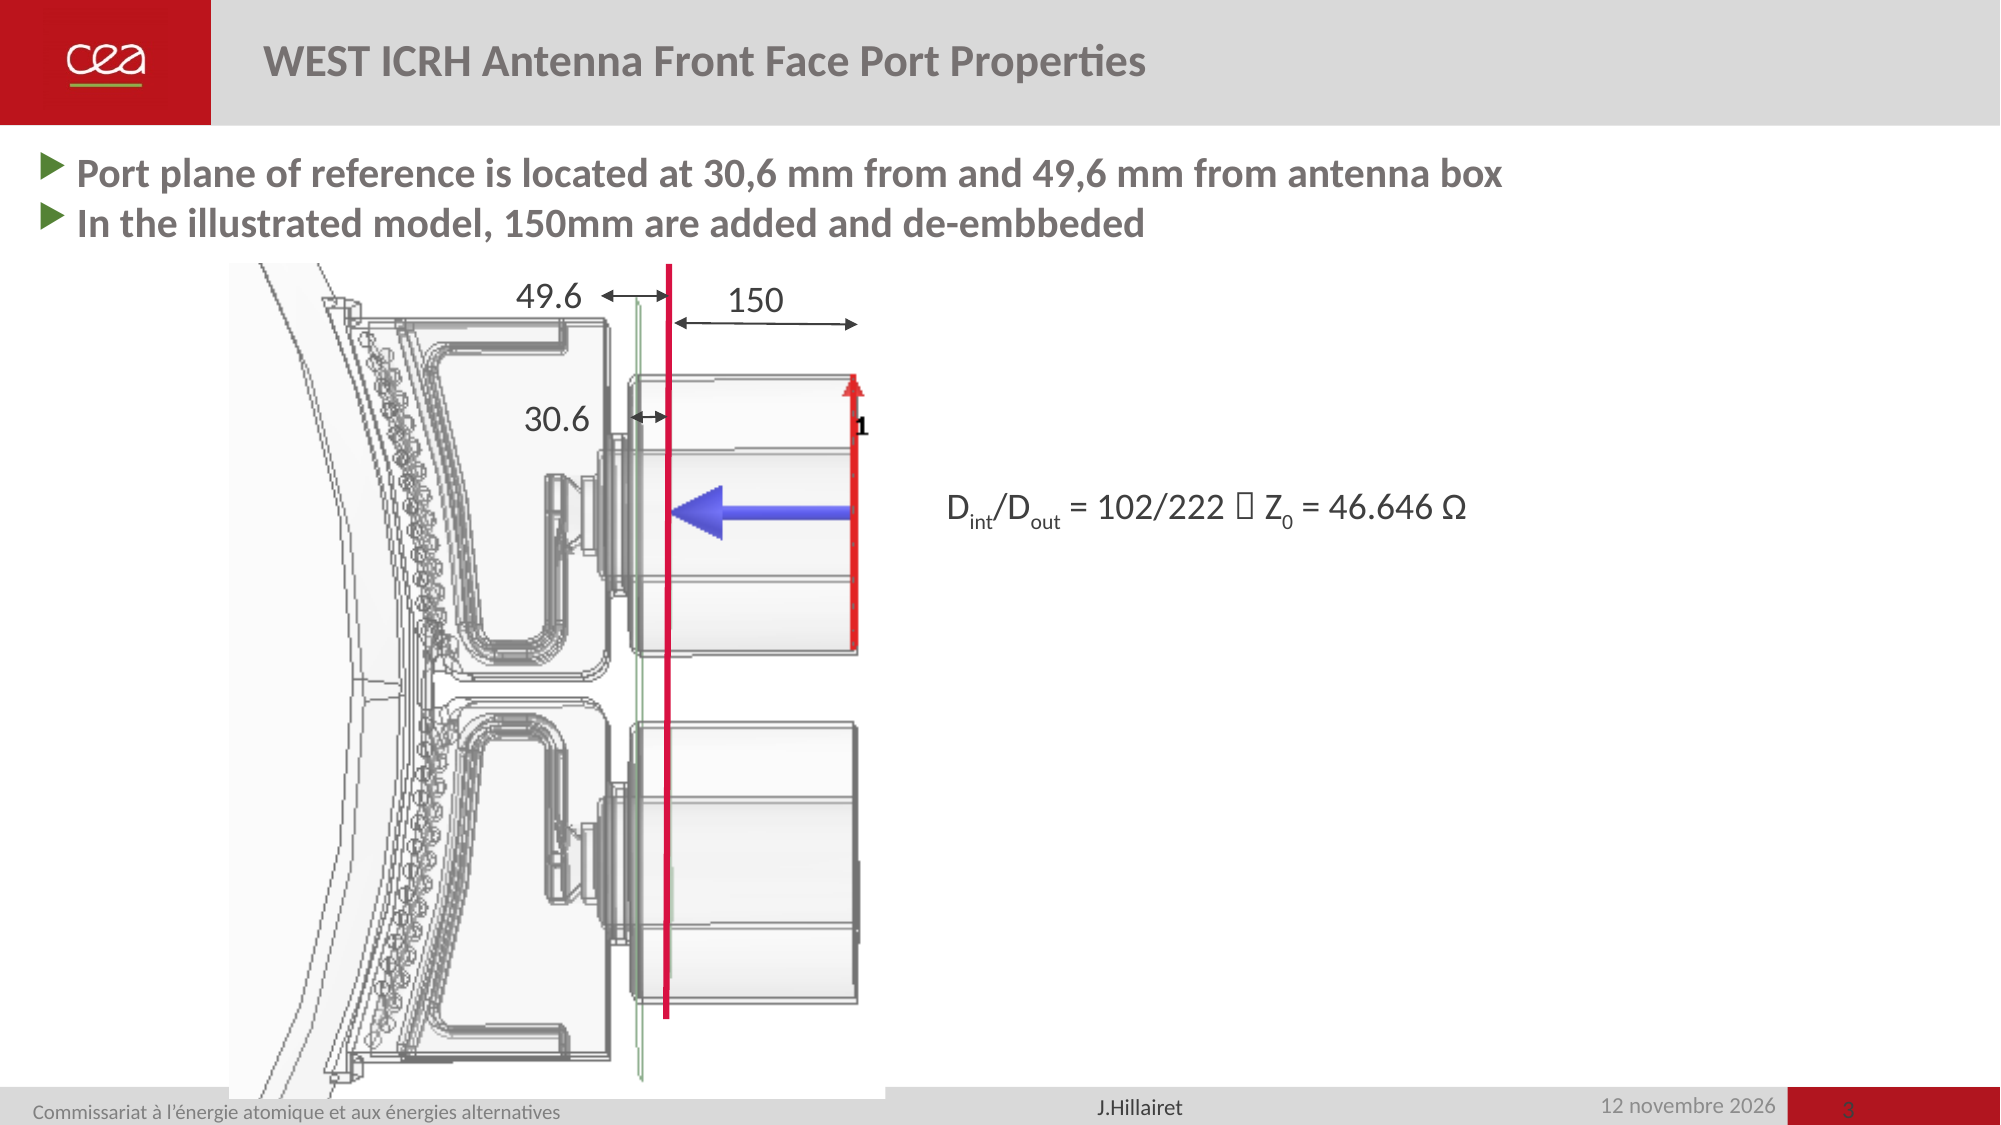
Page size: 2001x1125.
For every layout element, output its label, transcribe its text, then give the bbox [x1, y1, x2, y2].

picture [229, 263, 886, 1099]
text_box Dint/Dout = 102/222  Z0 = 46.646 Ω [931, 474, 1482, 541]
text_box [666, 263, 670, 295]
list Port plane of reference is located at 30,6 mm from and 49,6 mm from antenna box In the illustrated model, 150mm are added and de-embbeded [16, 135, 1831, 258]
picture [43, 8, 168, 110]
slide_number 3 [1830, 1093, 1968, 1124]
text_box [666, 296, 670, 1020]
title WEST ICRH Antenna Front Face Port Properties [242, 32, 1885, 95]
